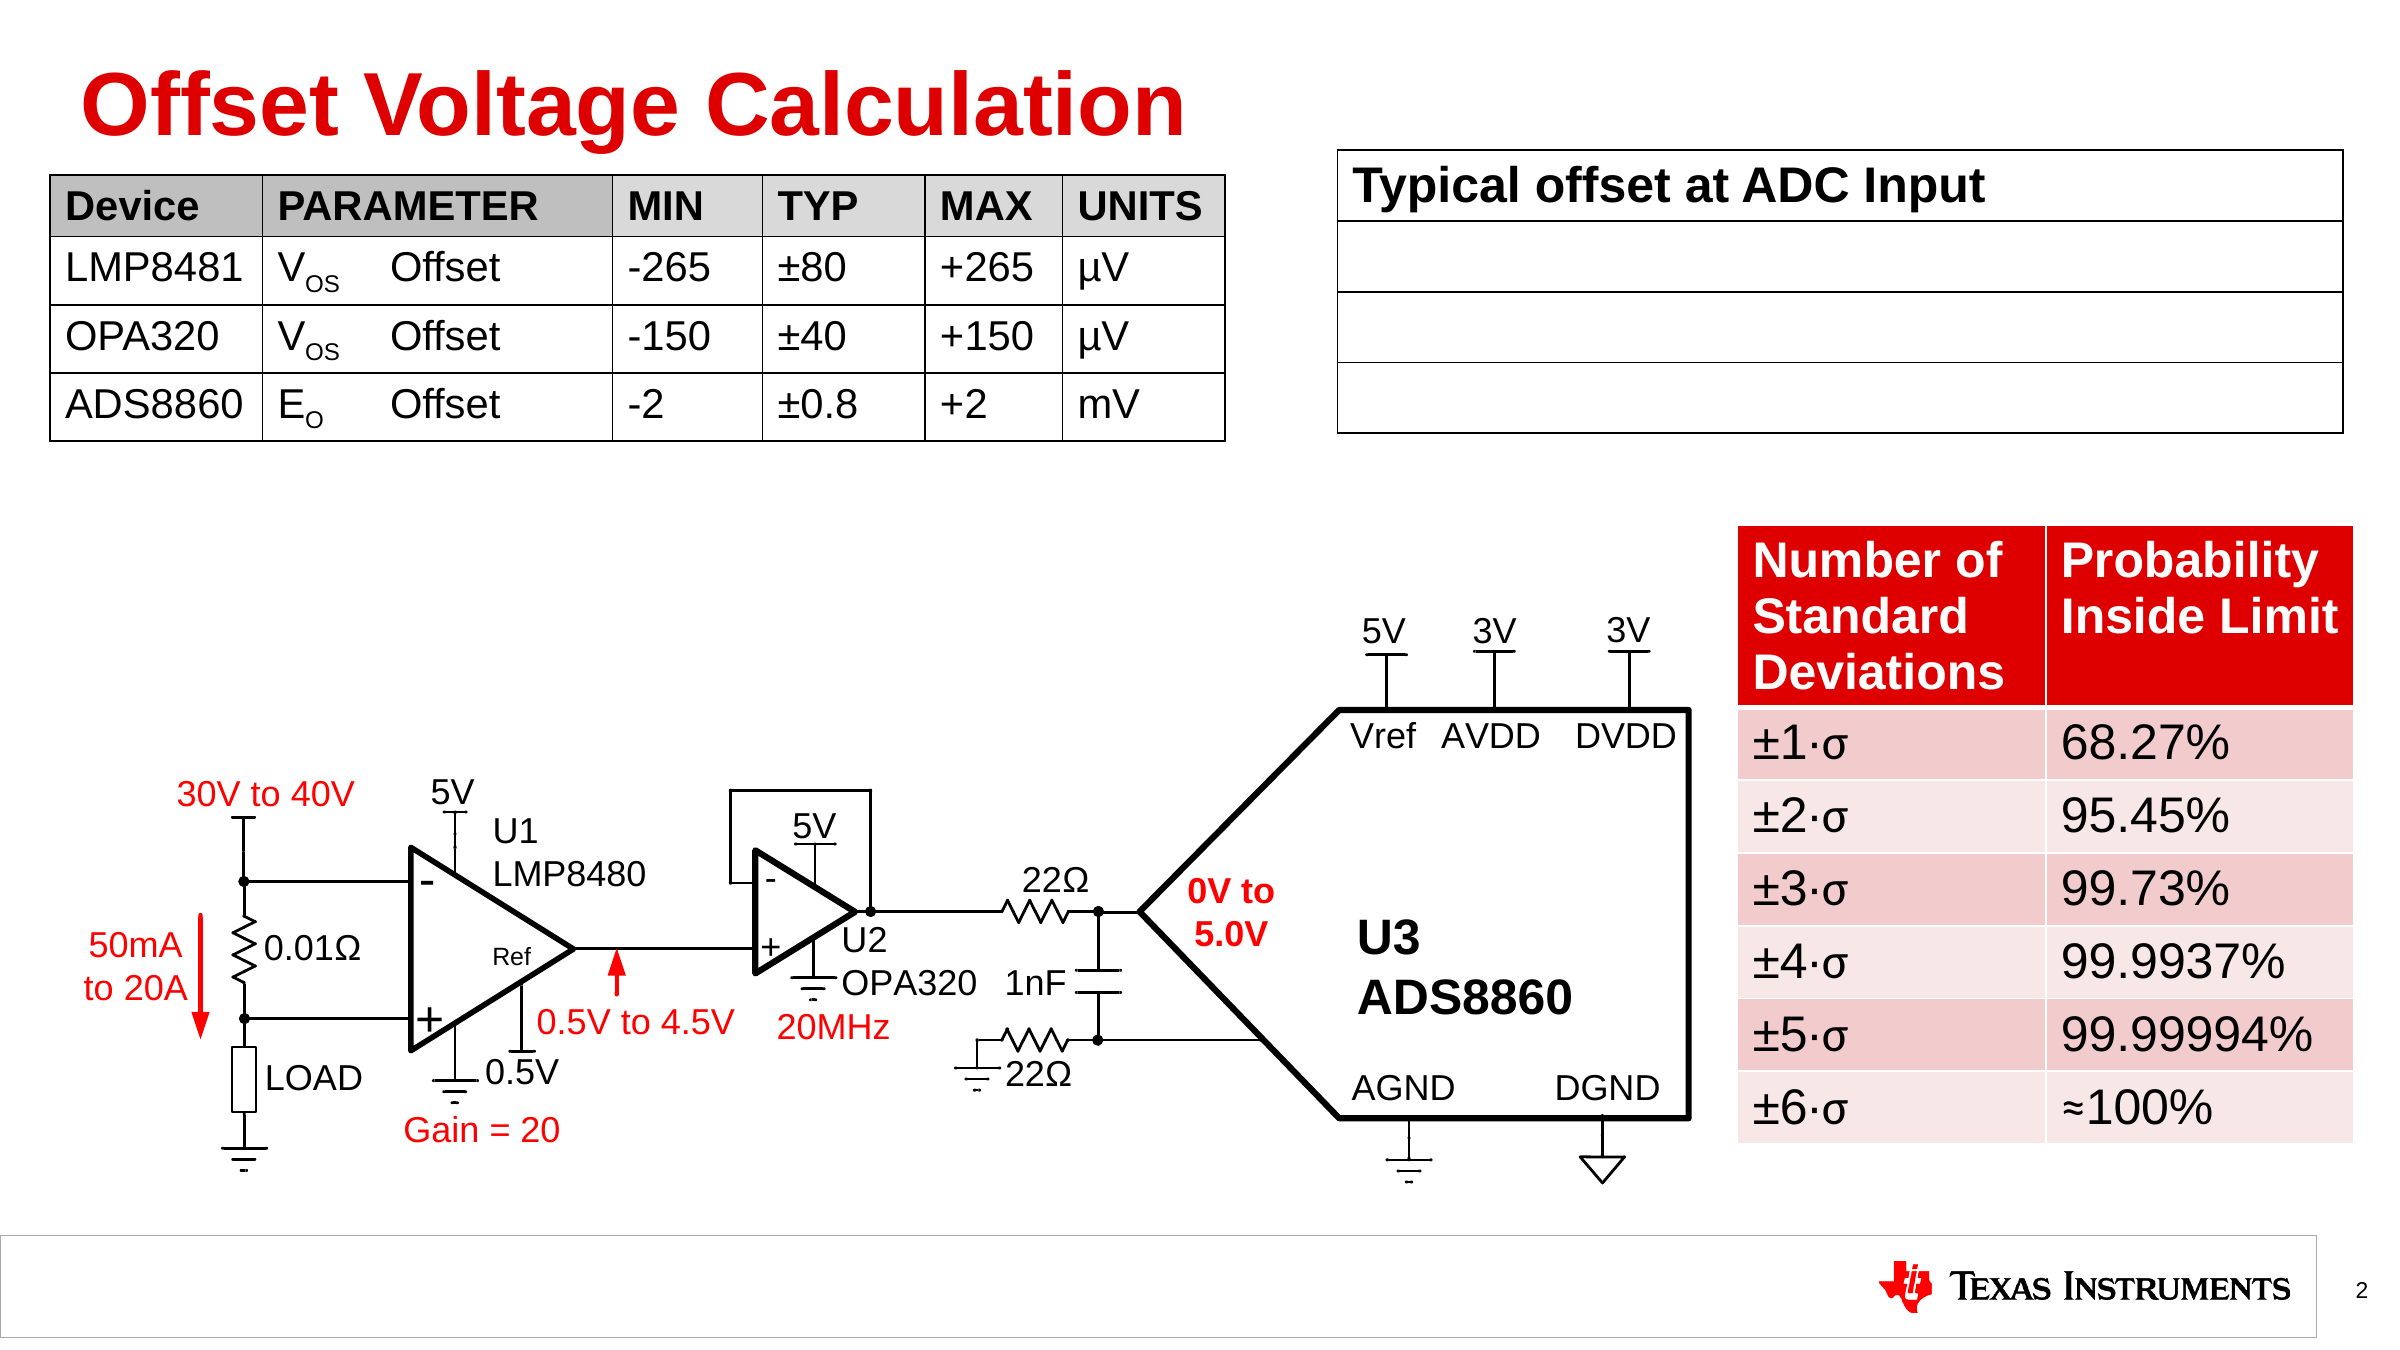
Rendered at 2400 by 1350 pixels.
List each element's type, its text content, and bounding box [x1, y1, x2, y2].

table_cell ±6∙σ [1738, 1072, 2045, 1143]
table_cell -265 [613, 237, 762, 304]
table_cell LMP8481 [51, 237, 262, 304]
table_cell ±5∙σ [1738, 999, 2045, 1070]
table_header UNITS [1063, 176, 1224, 236]
table_cell EO [263, 374, 375, 440]
table_cell Offset [375, 306, 612, 372]
table_cell ≈100% [2047, 1072, 2353, 1143]
table_header Device [51, 176, 262, 236]
table_cell +150 [926, 306, 1062, 372]
table_cell ±2∙σ [1738, 781, 2045, 852]
table_cell OPA320 [51, 306, 262, 372]
table_header TYP [763, 176, 924, 236]
table_cell ±0.8 [763, 374, 924, 440]
table_cell 99.99994% [2047, 999, 2353, 1070]
slide_number 2 [1828, 1265, 2389, 1307]
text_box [62, 597, 1699, 1188]
table_cell +265 [926, 237, 1062, 304]
table_cell ADS8860 [51, 374, 262, 440]
picture [1879, 1307, 2290, 1313]
table_cell Offset [375, 237, 612, 304]
table_cell µV [1063, 306, 1224, 372]
table_cell ±3∙σ [1738, 854, 2045, 925]
table_cell ±80 [763, 237, 924, 304]
table_cell -150 [613, 306, 762, 372]
table_cell VOS [263, 237, 375, 304]
table_header Number of Standard Deviations [1738, 526, 2045, 705]
table_cell 95.45% [2047, 781, 2353, 852]
title Offset Voltage Calculation [60, 27, 2282, 189]
table_cell +2 [926, 374, 1062, 440]
table_cell 68.27% [2047, 710, 2353, 779]
table_cell Offset [375, 374, 612, 440]
table_header Probability Inside Limit [2047, 526, 2353, 705]
table_cell ±40 [763, 306, 924, 372]
table_cell ±4∙σ [1738, 927, 2045, 998]
table_cell 99.73% [2047, 854, 2353, 925]
table_cell 99.9937% [2047, 927, 2353, 998]
table_cell mV [1063, 374, 1224, 440]
table_cell ±1∙σ [1738, 710, 2045, 779]
table_cell -2 [613, 374, 762, 440]
table_cell VOS [263, 306, 375, 372]
picture [1879, 1261, 2290, 1265]
table_header MIN [613, 176, 762, 236]
table_header MAX [926, 176, 1062, 236]
table_cell µV [1063, 237, 1224, 304]
table_header PARAMETER [263, 176, 612, 236]
